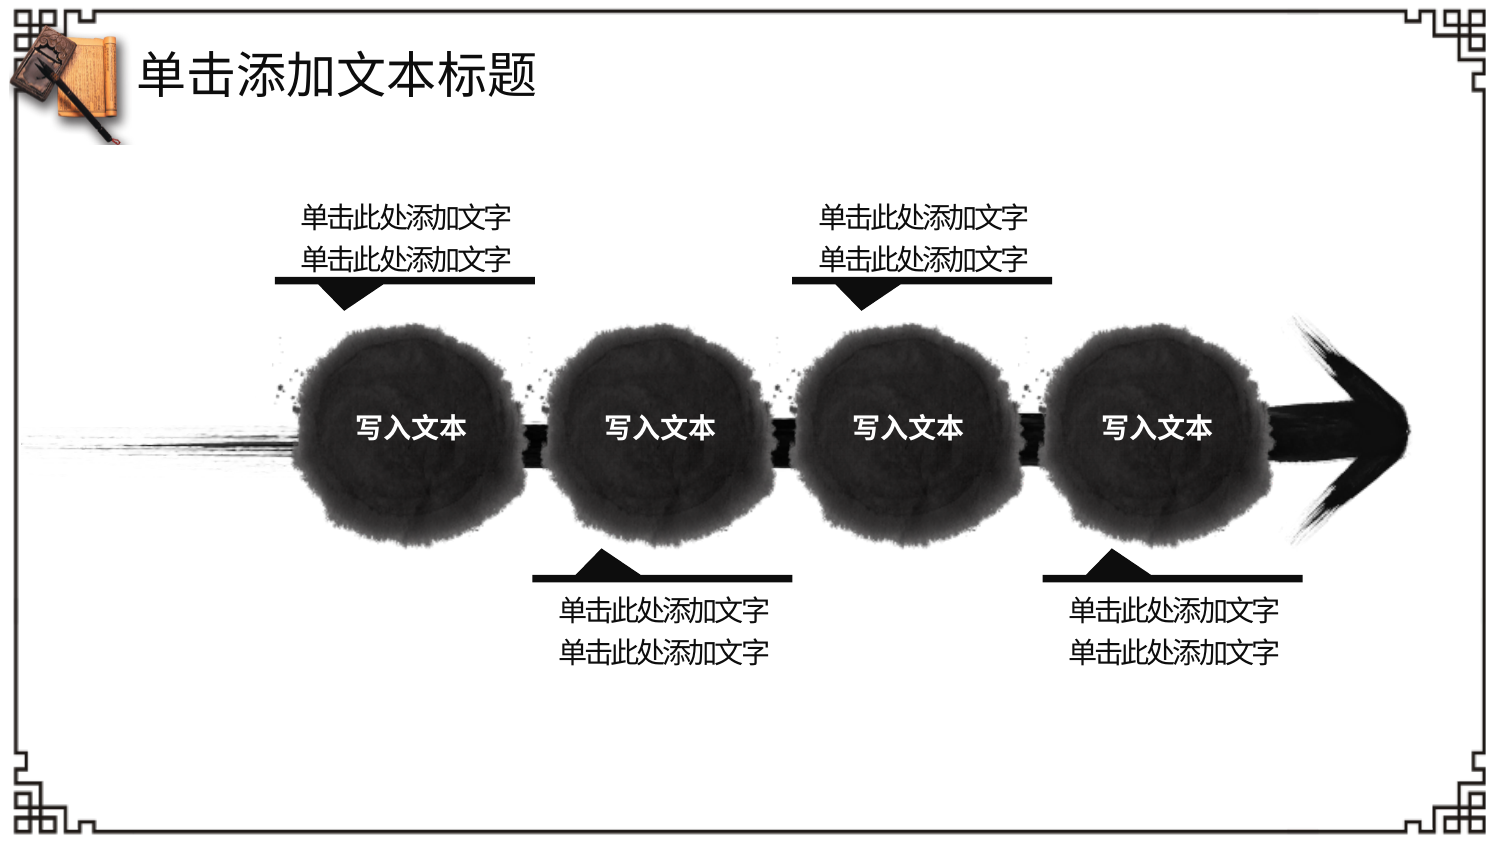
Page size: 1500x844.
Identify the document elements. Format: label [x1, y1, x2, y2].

text_box [792, 184, 1053, 285]
picture [0, 0, 1500, 844]
text_box [274, 184, 535, 285]
text_box [779, 320, 1028, 550]
text_box [1028, 320, 1276, 550]
text_box [1042, 574, 1303, 679]
text_box [531, 320, 779, 550]
text_box [267, 320, 531, 550]
text_box [532, 574, 793, 679]
